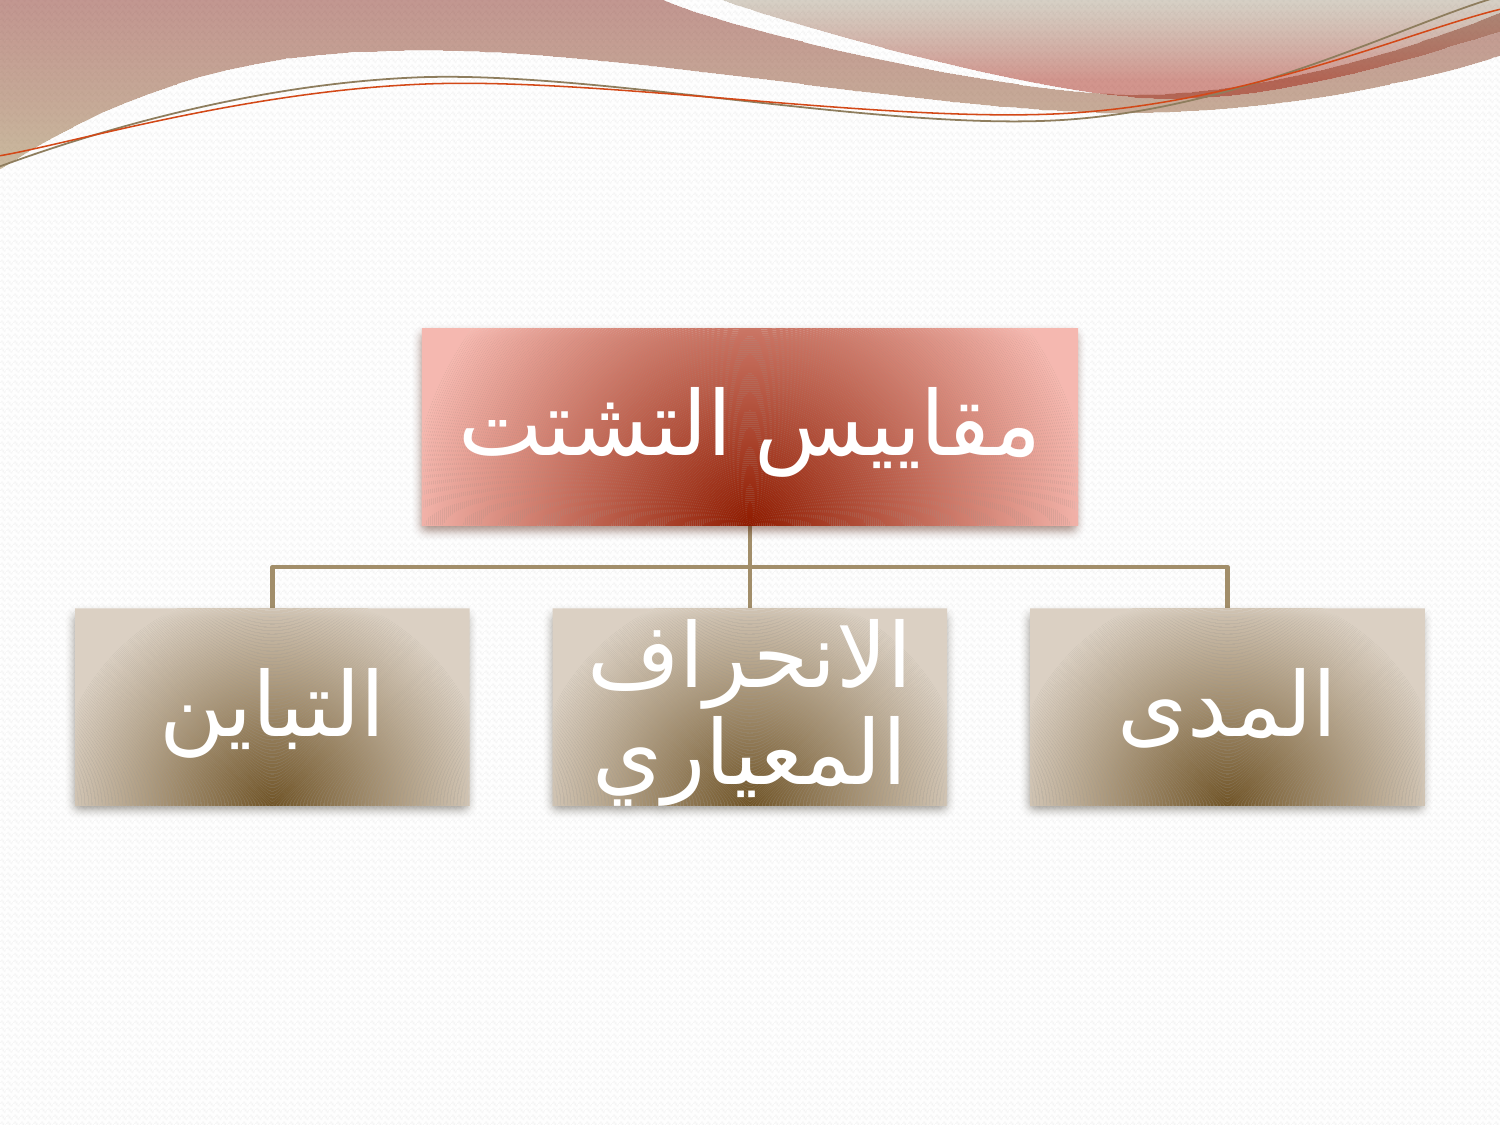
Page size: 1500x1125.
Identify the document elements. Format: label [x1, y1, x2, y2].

list [74, 128, 1426, 1006]
